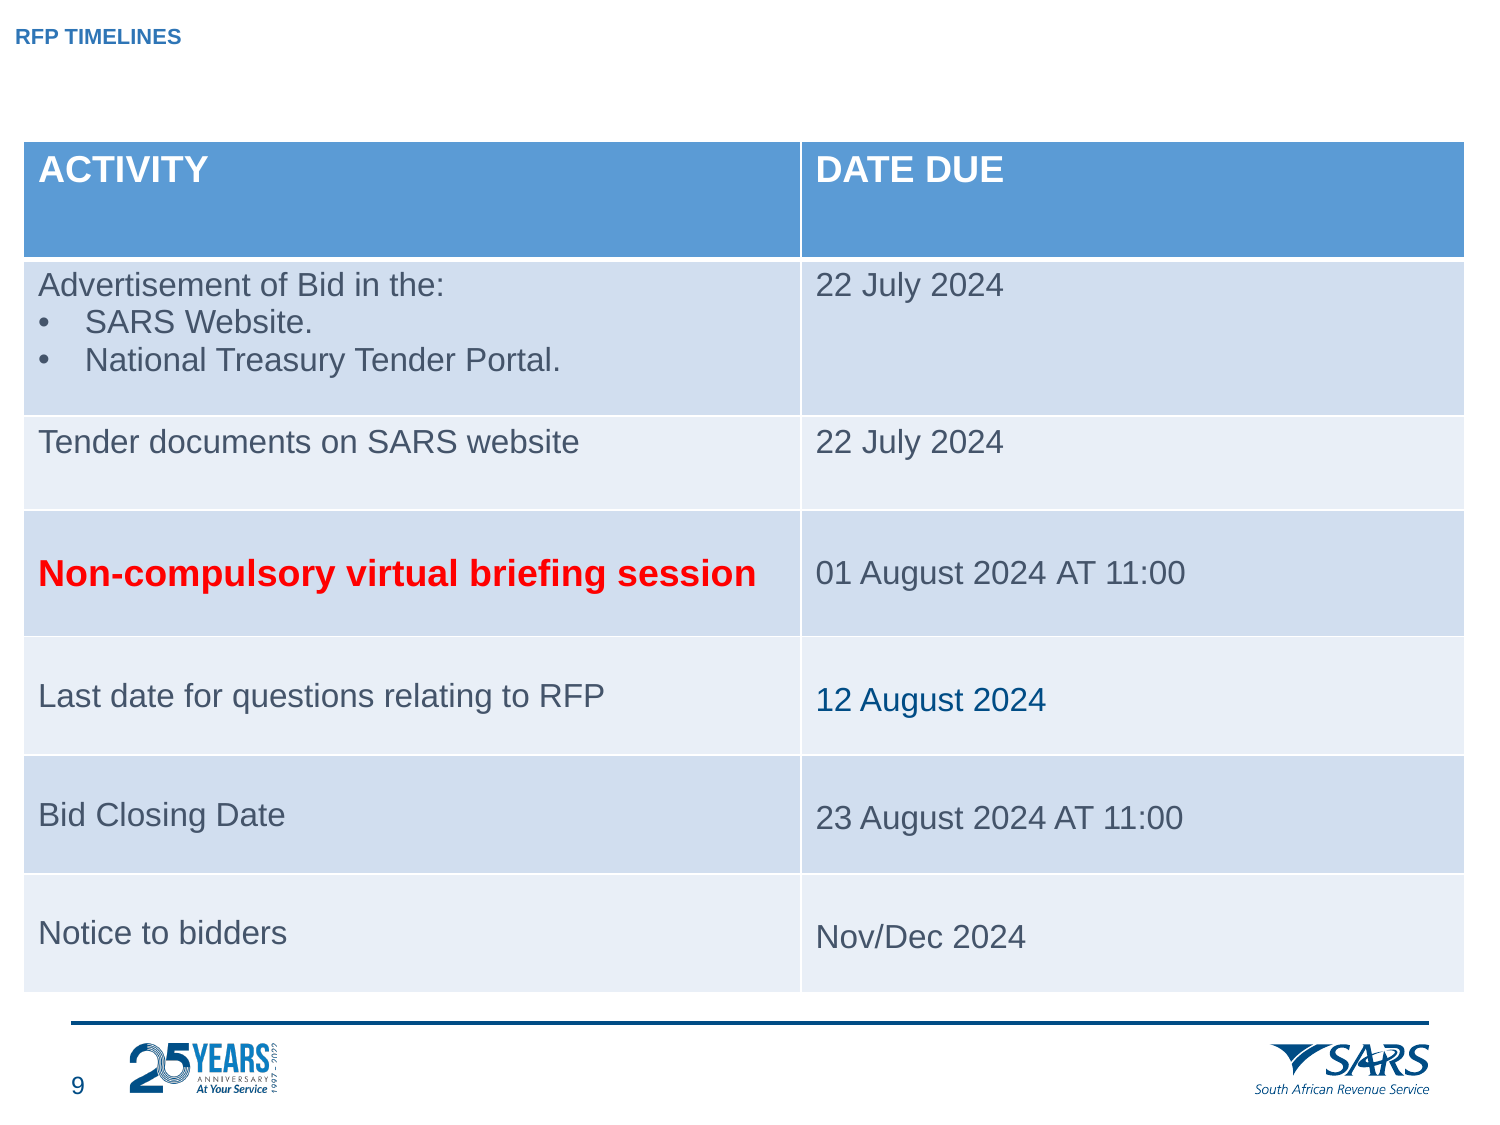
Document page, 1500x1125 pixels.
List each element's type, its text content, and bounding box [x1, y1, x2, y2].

table_cell 12 August 2024 [802, 637, 1464, 754]
table_header ACTIVITY [24, 142, 800, 257]
table_cell Tender documents on SARS website [24, 417, 800, 509]
table_cell 22 July 2024 [802, 262, 1464, 415]
title RFP TIMELINES [0, 18, 1294, 106]
table_cell Non-compulsory virtual briefing session [24, 511, 800, 636]
table_cell 01 August 2024 AT 11:00 [802, 511, 1464, 636]
table_cell Advertisement of Bid in the: SARS Website. National Treasury Tender Portal. [24, 262, 800, 415]
table_header DATE DUE [802, 142, 1464, 257]
table_cell Nov/Dec 2024 [802, 875, 1464, 992]
table_cell 22 July 2024 [802, 417, 1464, 509]
slide_number 8 [56, 1054, 394, 1115]
table_cell Last date for questions relating to RFP [24, 637, 800, 754]
table_cell Bid Closing Date [24, 756, 800, 873]
table_cell 23 August 2024 AT 11:00 [802, 756, 1464, 873]
table_cell Notice to bidders [24, 875, 800, 992]
